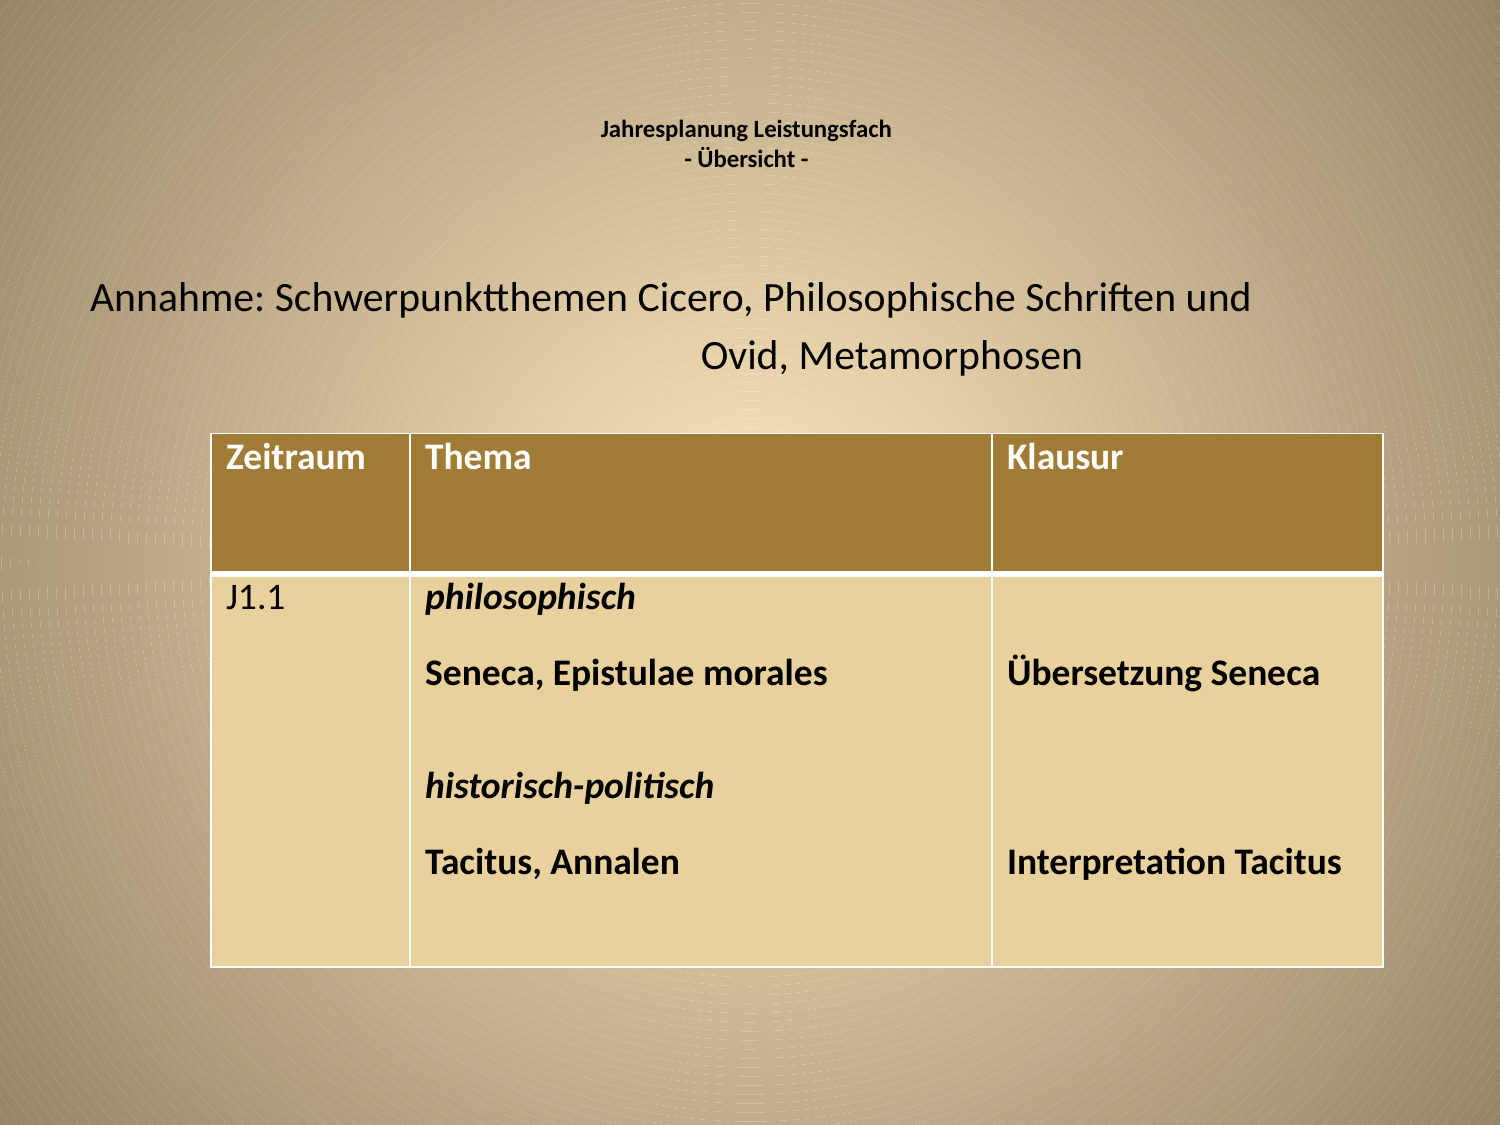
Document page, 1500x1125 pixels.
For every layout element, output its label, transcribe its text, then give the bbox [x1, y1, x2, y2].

table_cell philosophisch Seneca, Epistulae morales historisch-politisch Tacitus, Annalen [411, 577, 991, 966]
title Jahresplanung Leistungsfach - Übersicht - [75, 45, 1418, 211]
table_header Klausur [993, 434, 1382, 571]
table_header Thema [411, 434, 991, 571]
table_cell Übersetzung Seneca Interpretation Tacitus [993, 577, 1382, 966]
list Annahme: Schwerpunktthemen Cicero, Philosophische Schriften und Ovid, Metamorphosen [75, 262, 1425, 1005]
table_header Zeitraum [212, 434, 409, 571]
table_cell J1.1 [212, 577, 409, 966]
